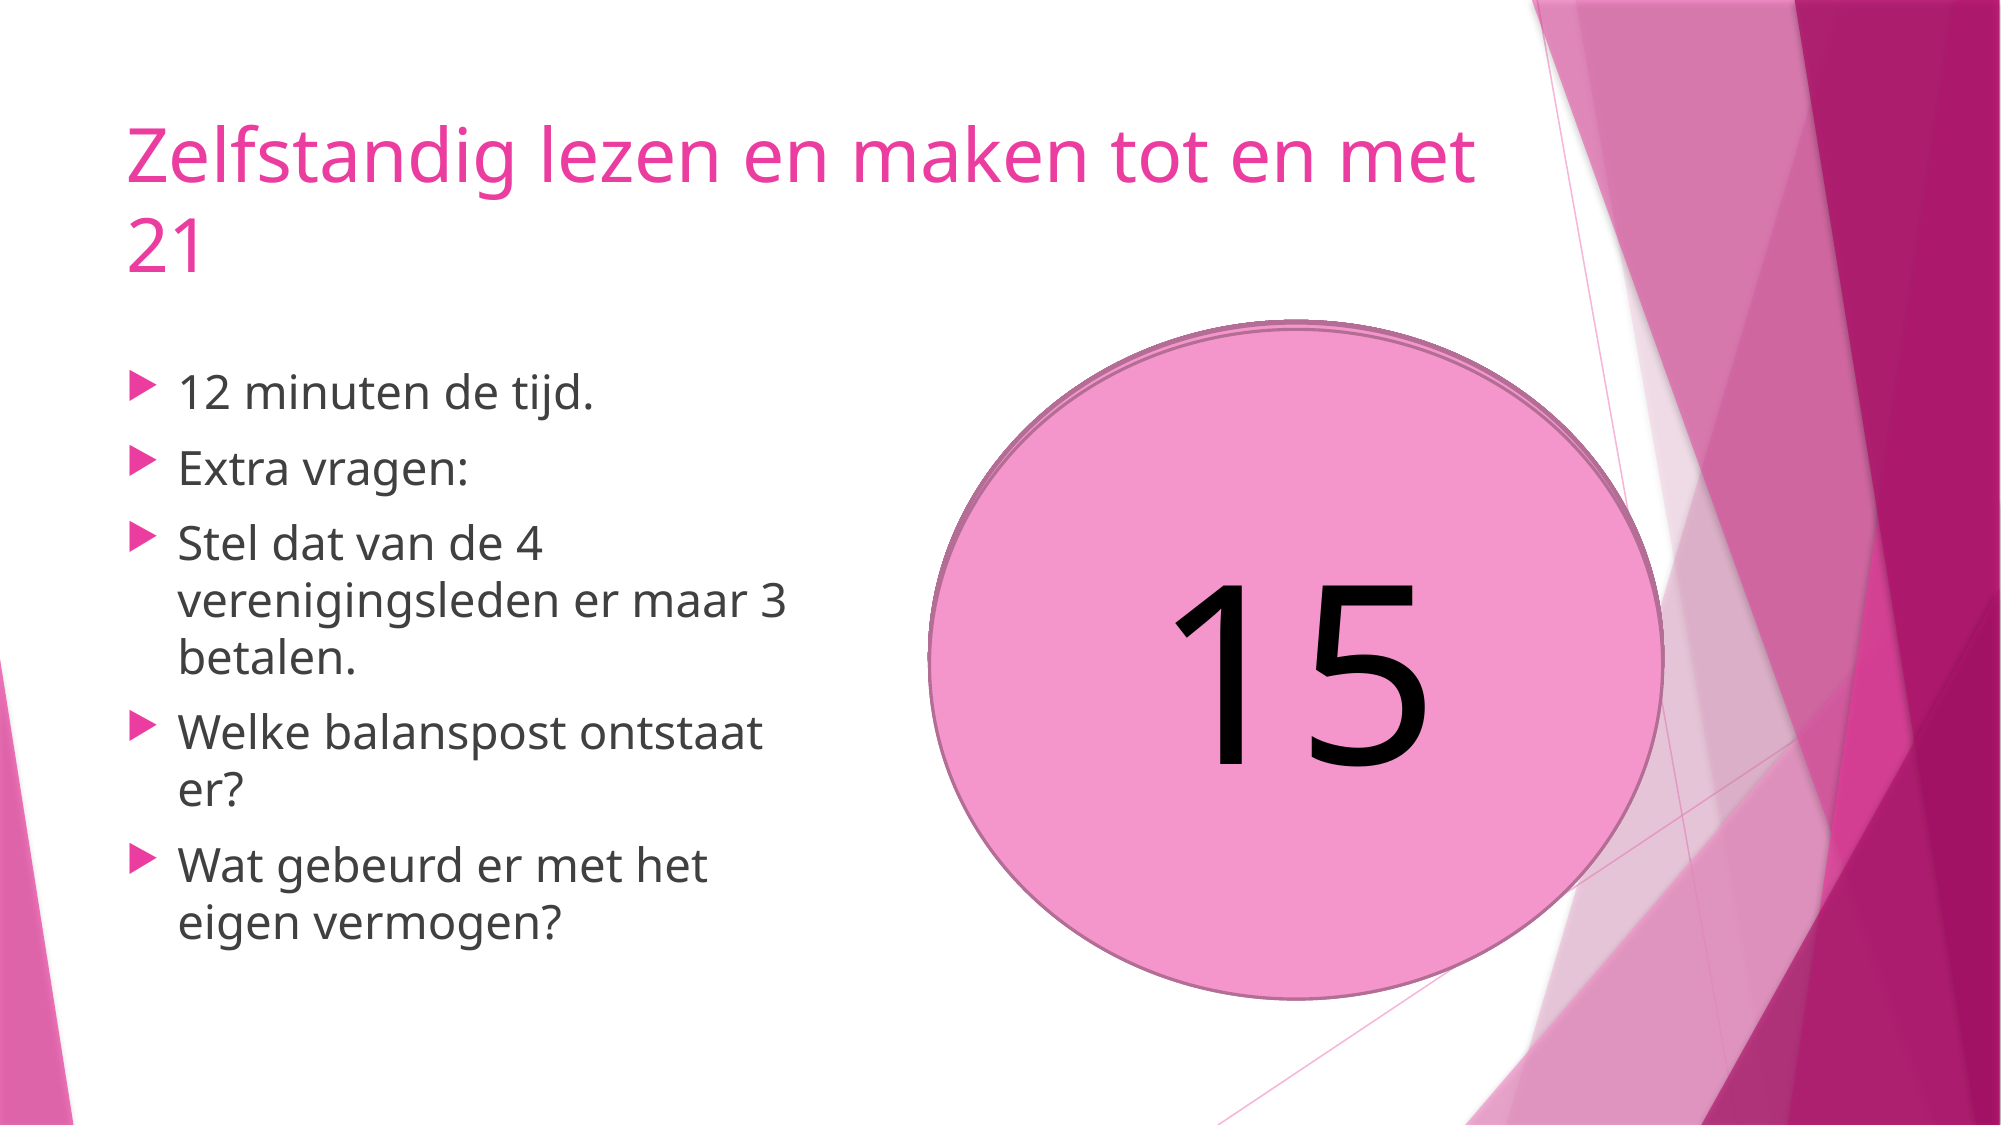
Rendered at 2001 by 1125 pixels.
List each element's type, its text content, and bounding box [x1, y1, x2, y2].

text_box 14 [930, 321, 1662, 621]
title Zelfstandig lezen en maken tot en met 21 [111, 99, 1522, 317]
text_box 15 [927, 327, 1665, 1001]
list 12 minuten de tijd. Extra vragen: Stel dat van de 4 verenigingsleden er maar 3 betalen. Welke balanspost ontstaat er? Wat gebeurd er met het eigen vermogen? [111, 354, 831, 962]
